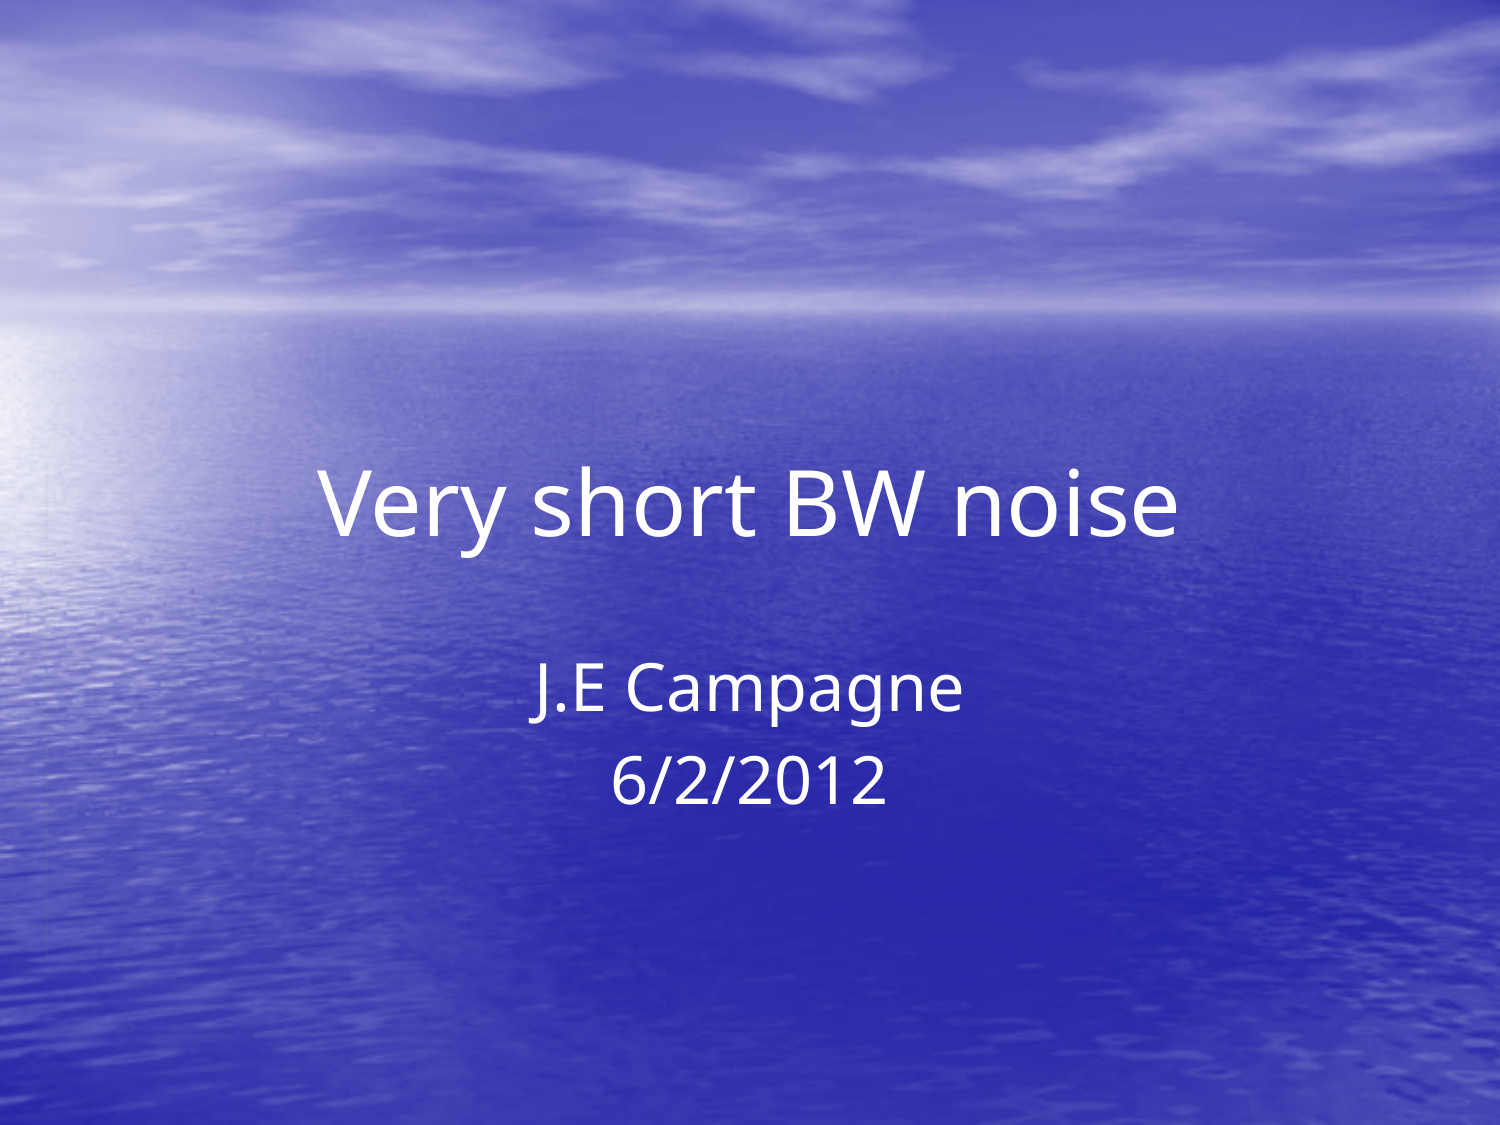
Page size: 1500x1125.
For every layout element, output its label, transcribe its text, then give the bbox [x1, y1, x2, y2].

subtitle J.E Campagne 6/2/2012 [224, 637, 1276, 926]
title Very short BW noise [112, 327, 1388, 563]
